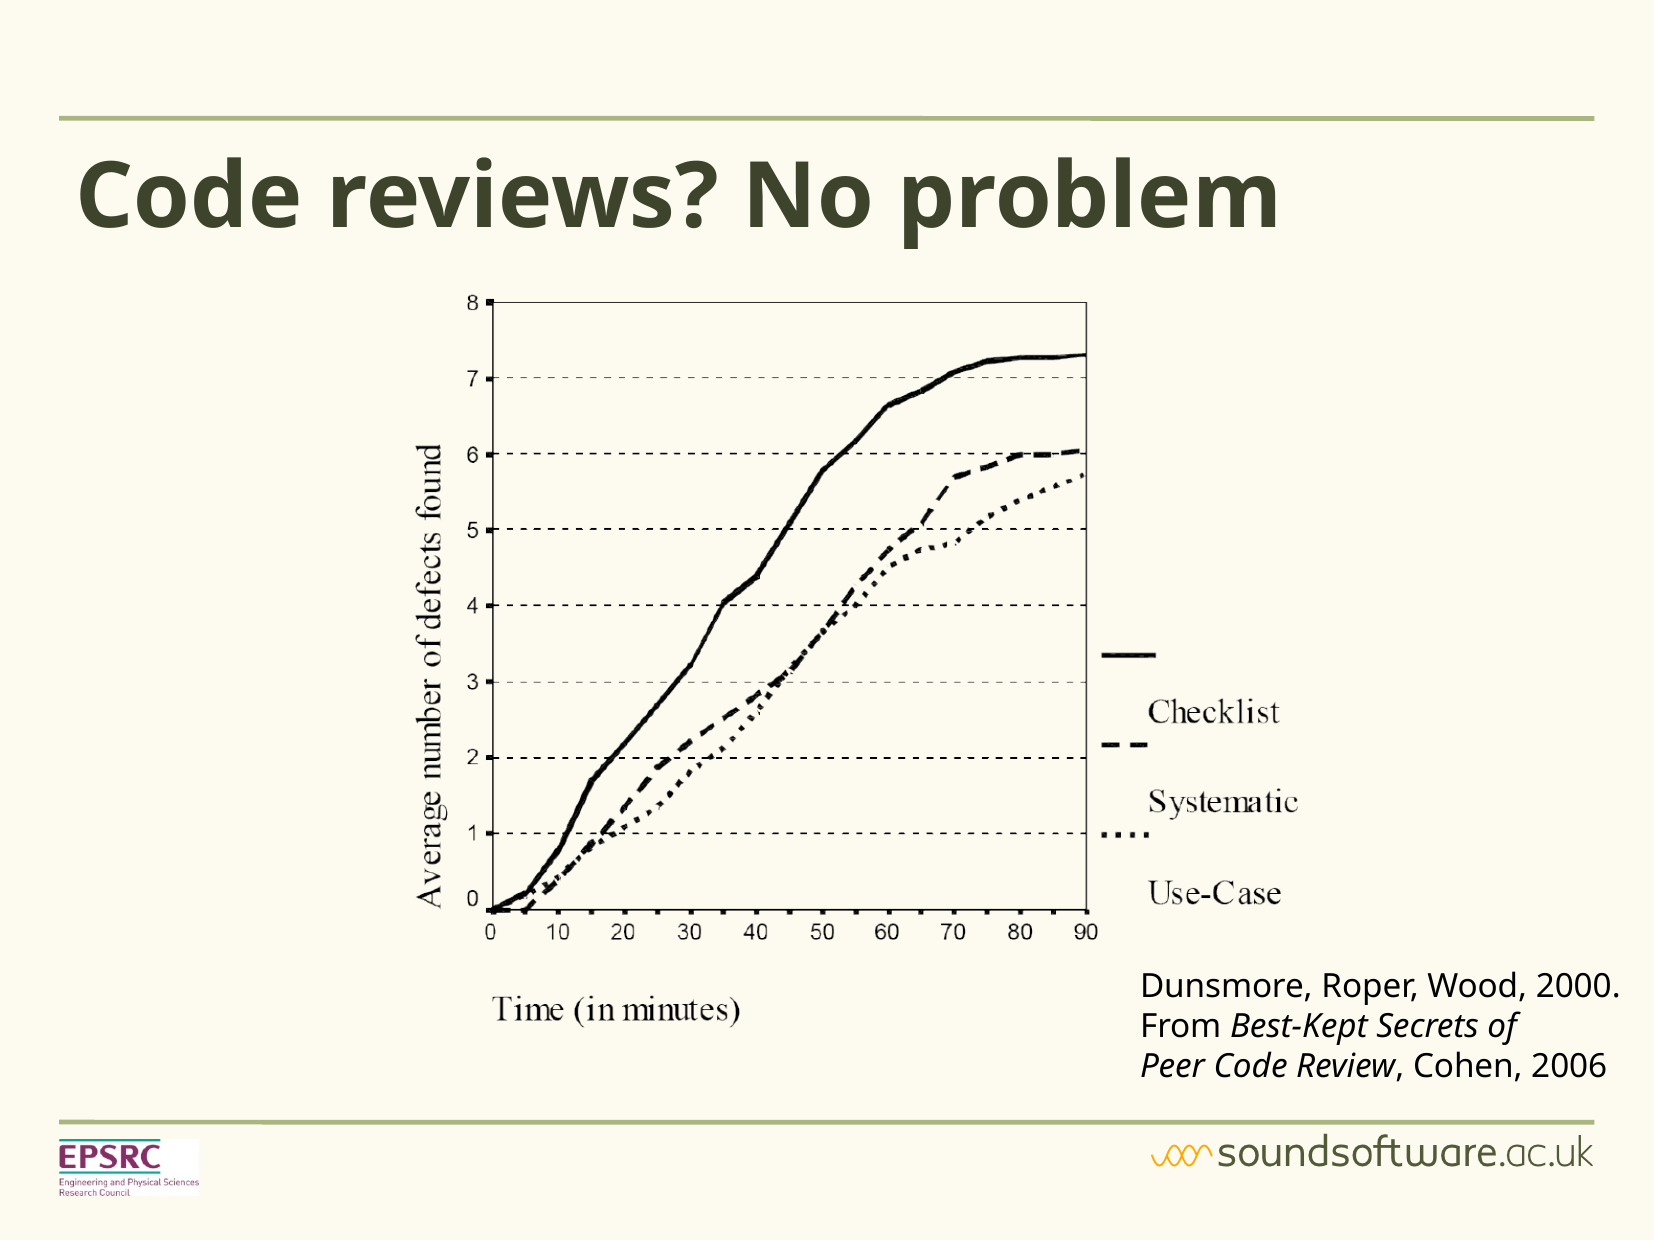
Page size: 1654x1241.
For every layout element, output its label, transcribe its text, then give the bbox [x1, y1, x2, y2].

text_box Code reviews? No problem [59, 109, 1593, 273]
picture [377, 259, 1323, 1052]
text_box Dunsmore, Roper, Wood, 2000. From Best-Kept Secrets of Peer Code Review, Cohen, 2006 [1125, 956, 1595, 1092]
picture [1151, 1133, 1593, 1167]
picture [59, 1139, 199, 1196]
